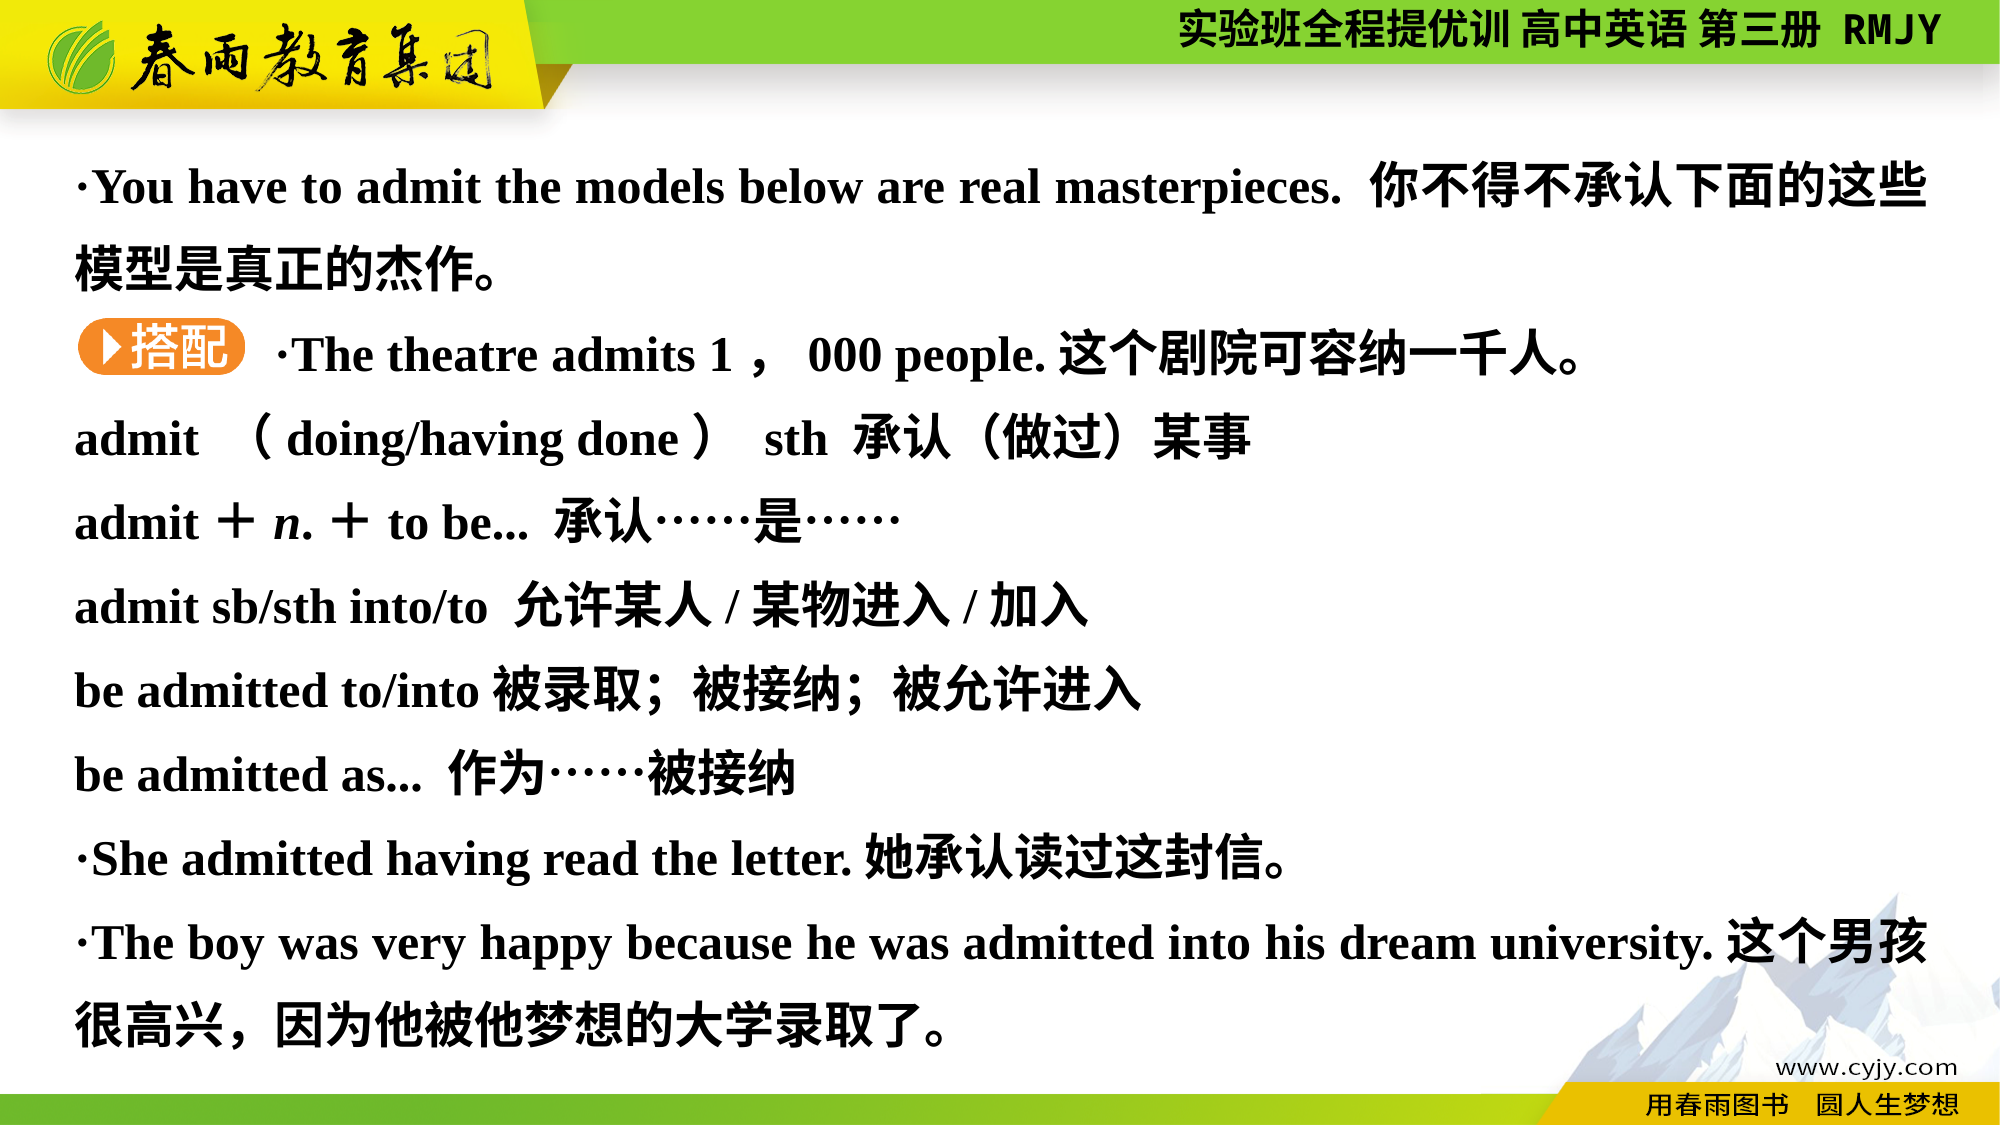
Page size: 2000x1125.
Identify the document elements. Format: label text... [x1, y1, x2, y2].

list ·You have to admit the models below are real masterpieces. 你不得不承认下面的这些模型是真正的杰作。 ·The theatre admits 1，000 people.这个剧院可容纳一千人。 admit （doing/having done） sth 承认（做过）某事 admit＋n.＋to be... 承认……是…… admit sb/sth into/to 允许某人/某物进入/加入 be admitted to/into被录取；被接纳；被允许进入 be admitted as... 作为……被接纳 ·She admitted having read the letter.她承认读过这封信。 ·The boy was very happy because he was admitted into his dream university.这个男孩很高兴，因为他被他梦想的大学录取了。 [59, 122, 1944, 1061]
picture [0, 0, 2000, 1125]
